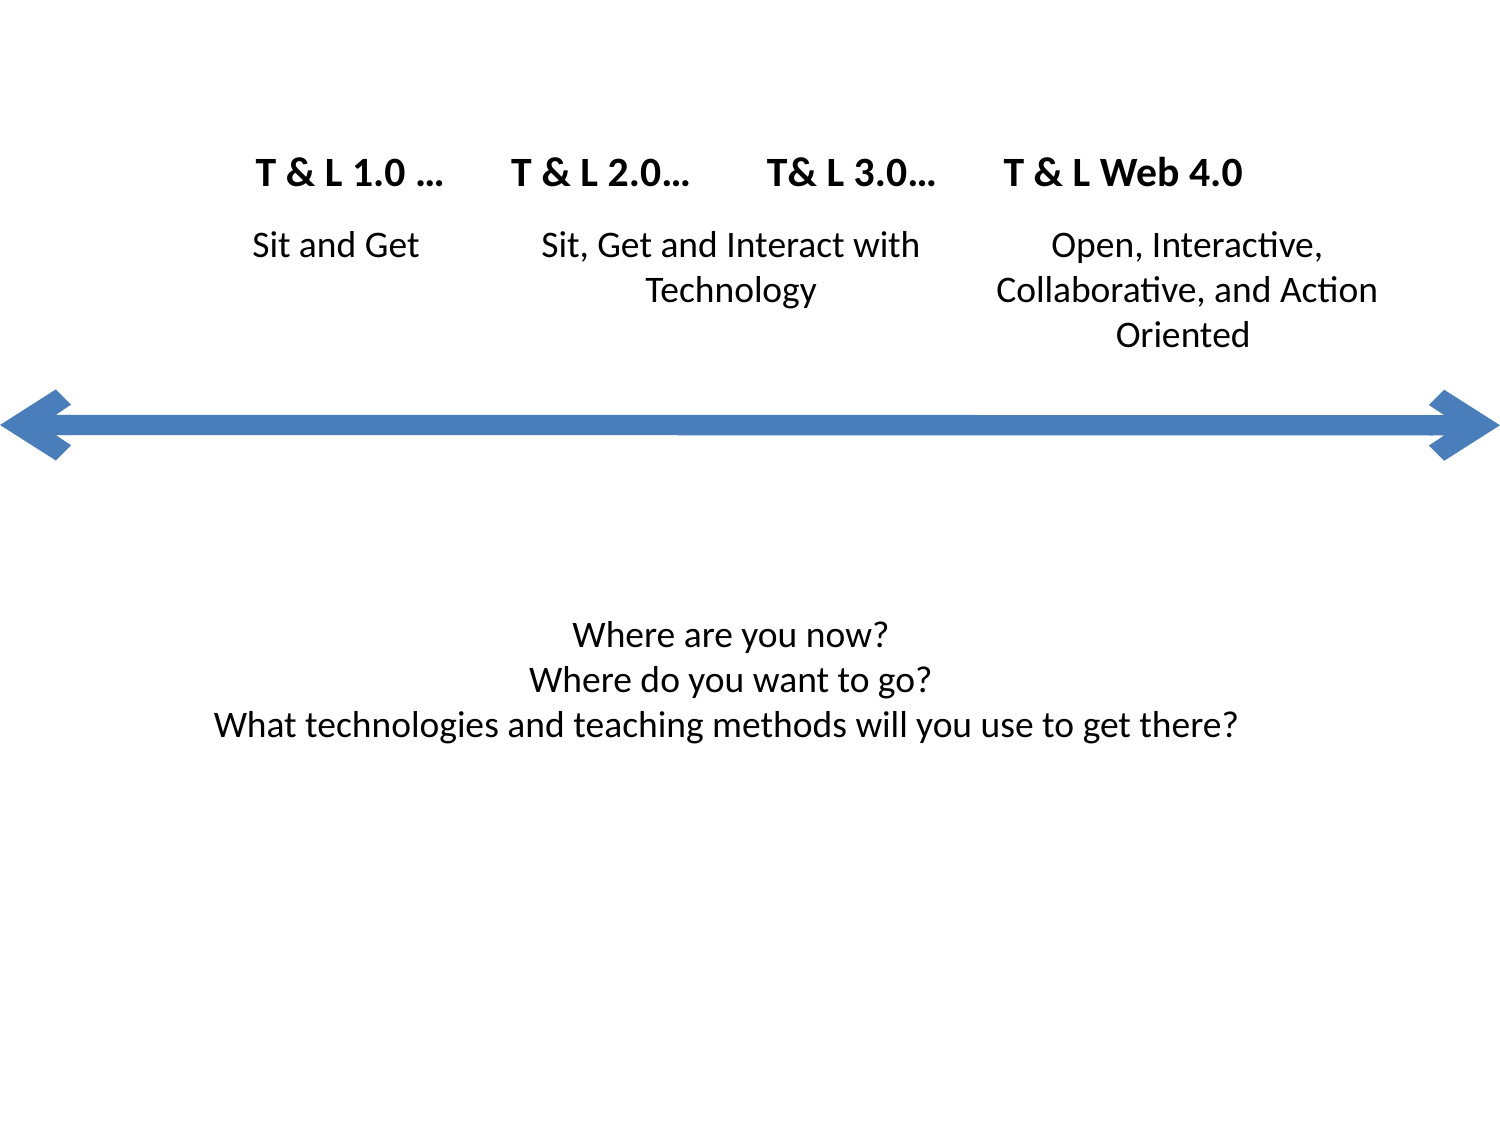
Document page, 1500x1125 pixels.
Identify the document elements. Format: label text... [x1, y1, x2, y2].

text_box Where are you now? Where do you want to go? What technologies and teaching methods will you use to get there? [187, 512, 1275, 753]
text_box T & L 1.0 … T & L 2.0… T& L 3.0… T & L Web 4.0 [0, 137, 1500, 413]
text_box Open, Interactive, Collaborative, and Action Oriented [950, 212, 1425, 363]
text_box Sit, Get and Interact with Technology [525, 212, 938, 318]
text_box Sit and Get [237, 212, 475, 273]
